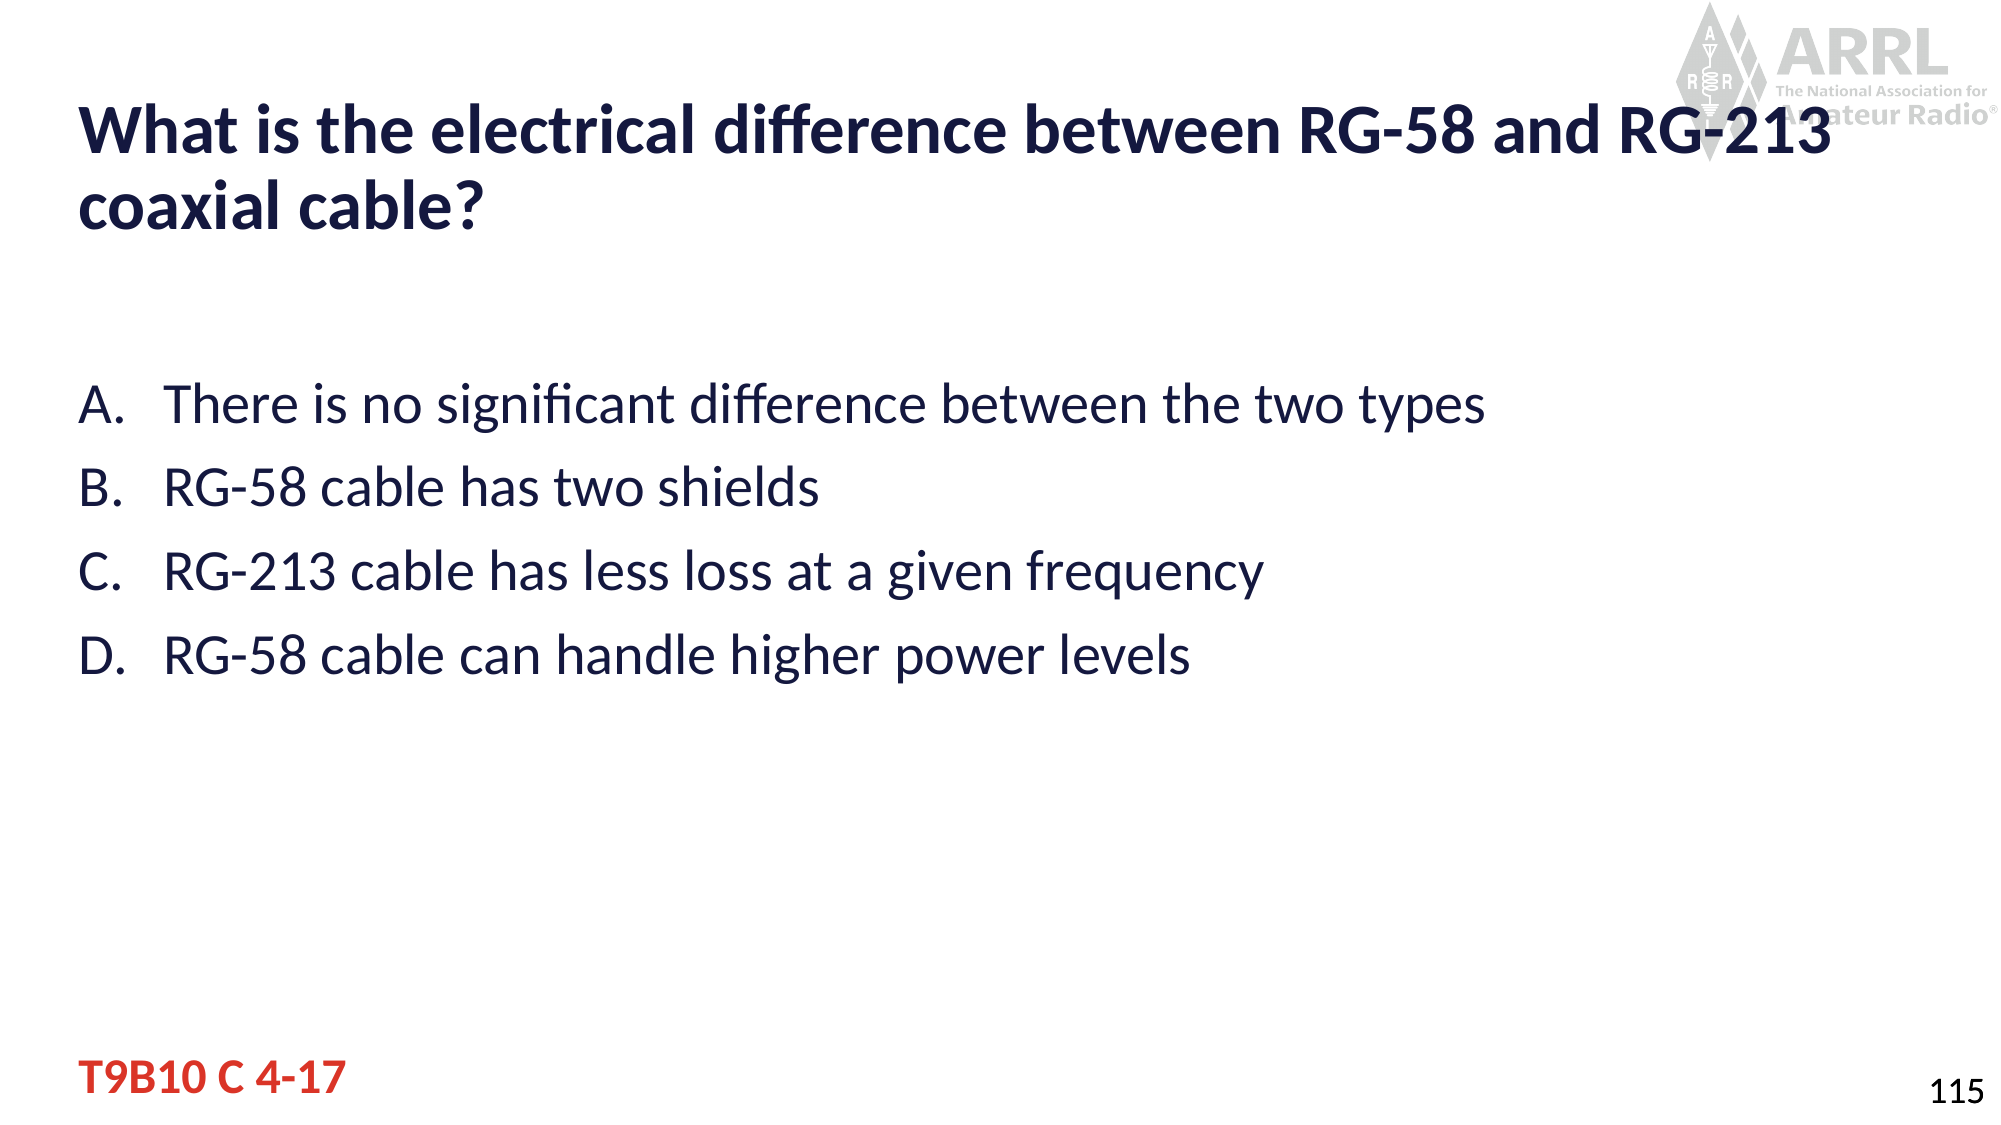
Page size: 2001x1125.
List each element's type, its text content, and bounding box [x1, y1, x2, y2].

picture [1674, 0, 2000, 164]
title What is the electrical difference between RG-58 and RG-213 coaxial cable? [63, 59, 1863, 278]
list There is no significant difference between the two types RG-58 cable has two shields RG-213 cable has less loss at a given frequency RG-58 cable can handle higher power levels [63, 365, 1863, 989]
text_box T9B10 C 4-17 [63, 1036, 921, 1112]
